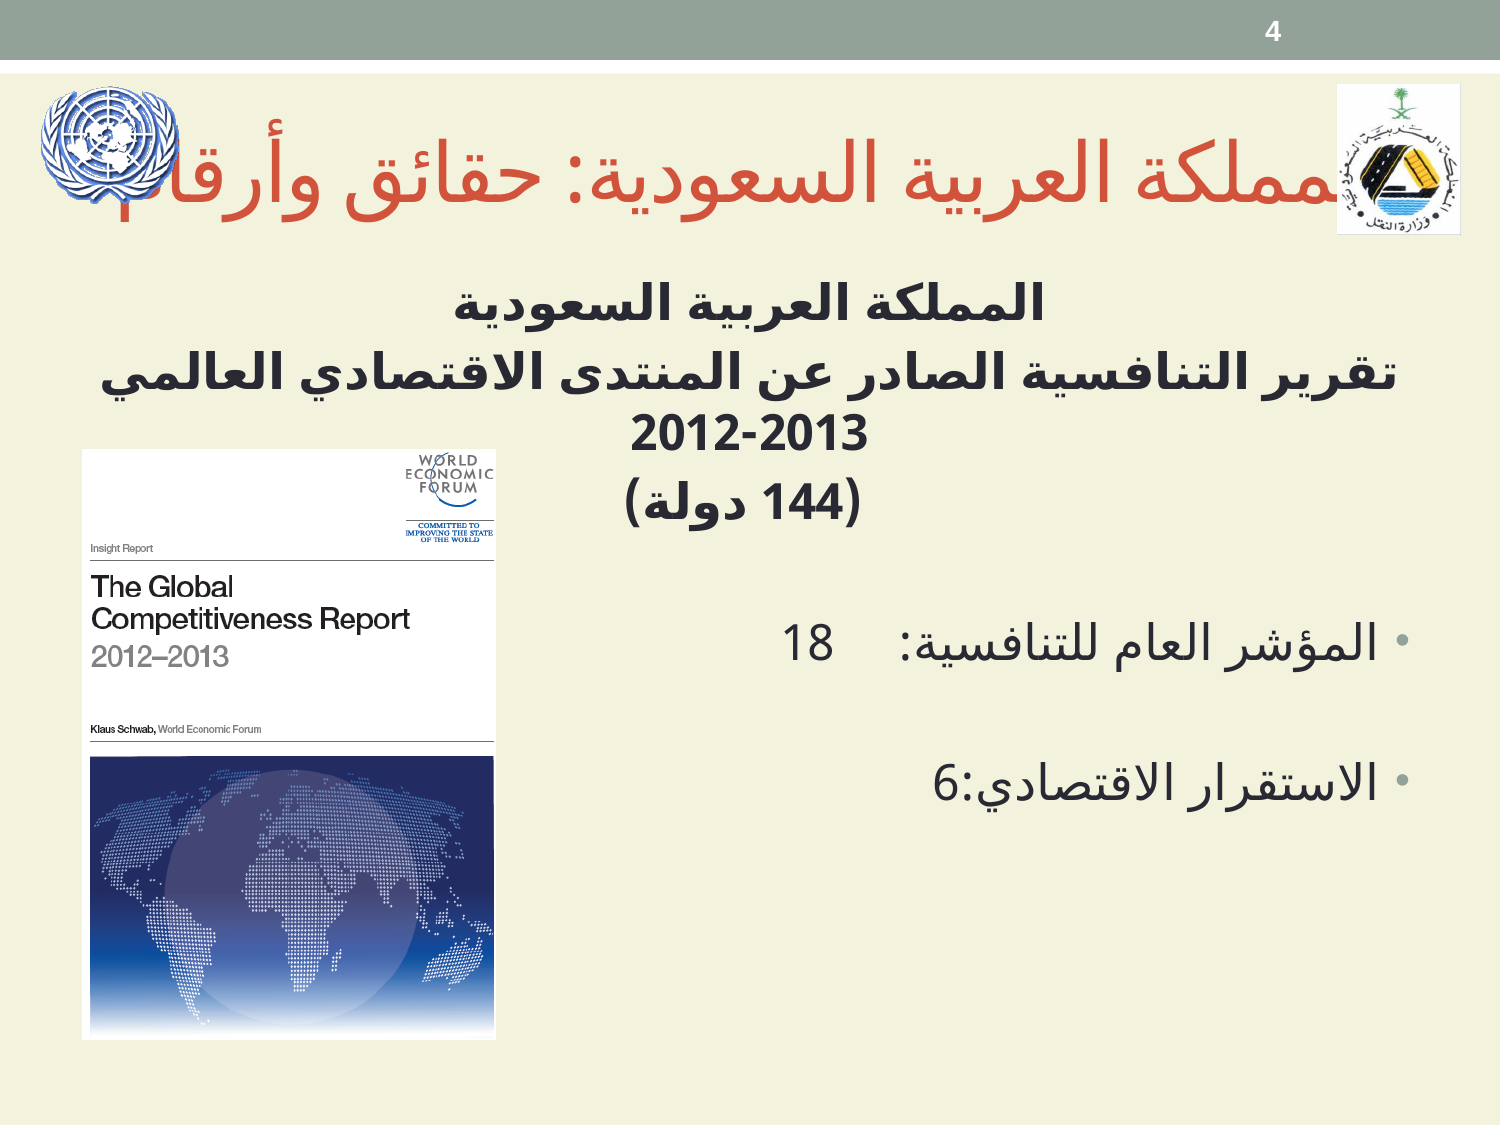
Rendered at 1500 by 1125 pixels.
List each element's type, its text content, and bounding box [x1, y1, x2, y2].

picture [37, 84, 180, 206]
slide_number 4 [1250, 3, 1425, 57]
picture [82, 449, 496, 1040]
title المملكة العربية السعودية: حقائق وأرقام [75, 87, 1425, 250]
picture [1337, 84, 1461, 236]
list المملكة العربية السعودية تقرير التنافسية الصادر عن المنتدى الاقتصادي العالمي 2013-2012 (144 دولة) المؤشر العام للتنافسية: 18 الاستقرار الاقتصادي: 6 [75, 262, 1425, 1063]
